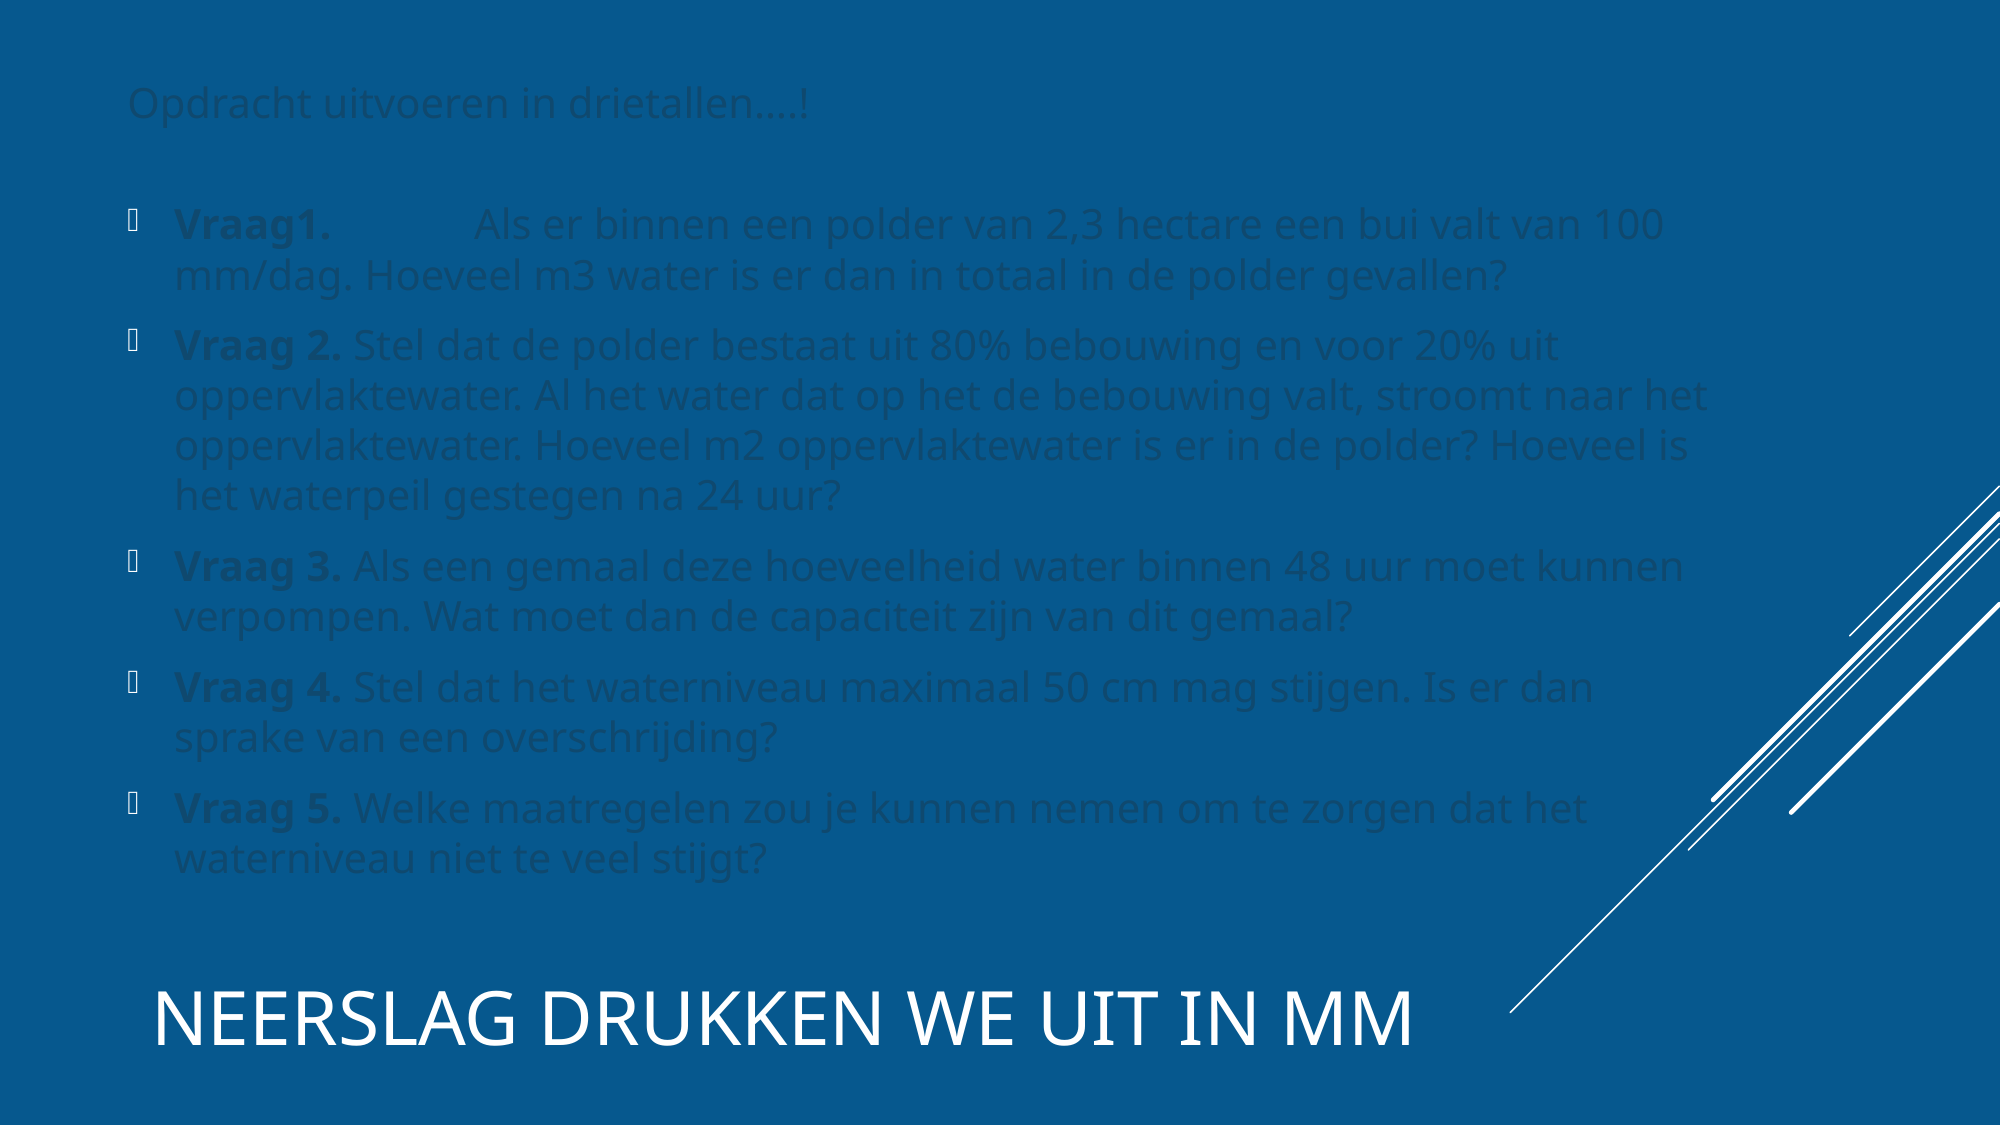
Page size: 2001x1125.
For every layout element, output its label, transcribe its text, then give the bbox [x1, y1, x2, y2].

list Opdracht uitvoeren in drietallen….! Vraag1. Als er binnen een polder van 2,3 hectare een bui valt van 100 mm/dag. Hoeveel m3 water is er dan in totaal in de polder gevallen? Vraag 2. Stel dat de polder bestaat uit 80% bebouwing en voor 20% uit oppervlaktewater. Al het water dat op het de bebouwing valt, stroomt naar het oppervlaktewater. Hoeveel m2 oppervlaktewater is er in de polder? Hoeveel is het waterpeil gestegen na 24 uur? Vraag 3. Als een gemaal deze hoeveelheid water binnen 48 uur moet kunnen verpompen. Wat moet dan de capaciteit zijn van dit gemaal? Vraag 4. Stel dat het waterniveau maximaal 50 cm mag stijgen. Is er dan sprake van een overschrijding? Vraag 5. Welke maatregelen zou je kunnen nemen om te zorgen dat het waterniveau niet te veel stijgt? [112, 45, 1749, 914]
title Neerslag drukken we uit in mm [135, 914, 1536, 1125]
